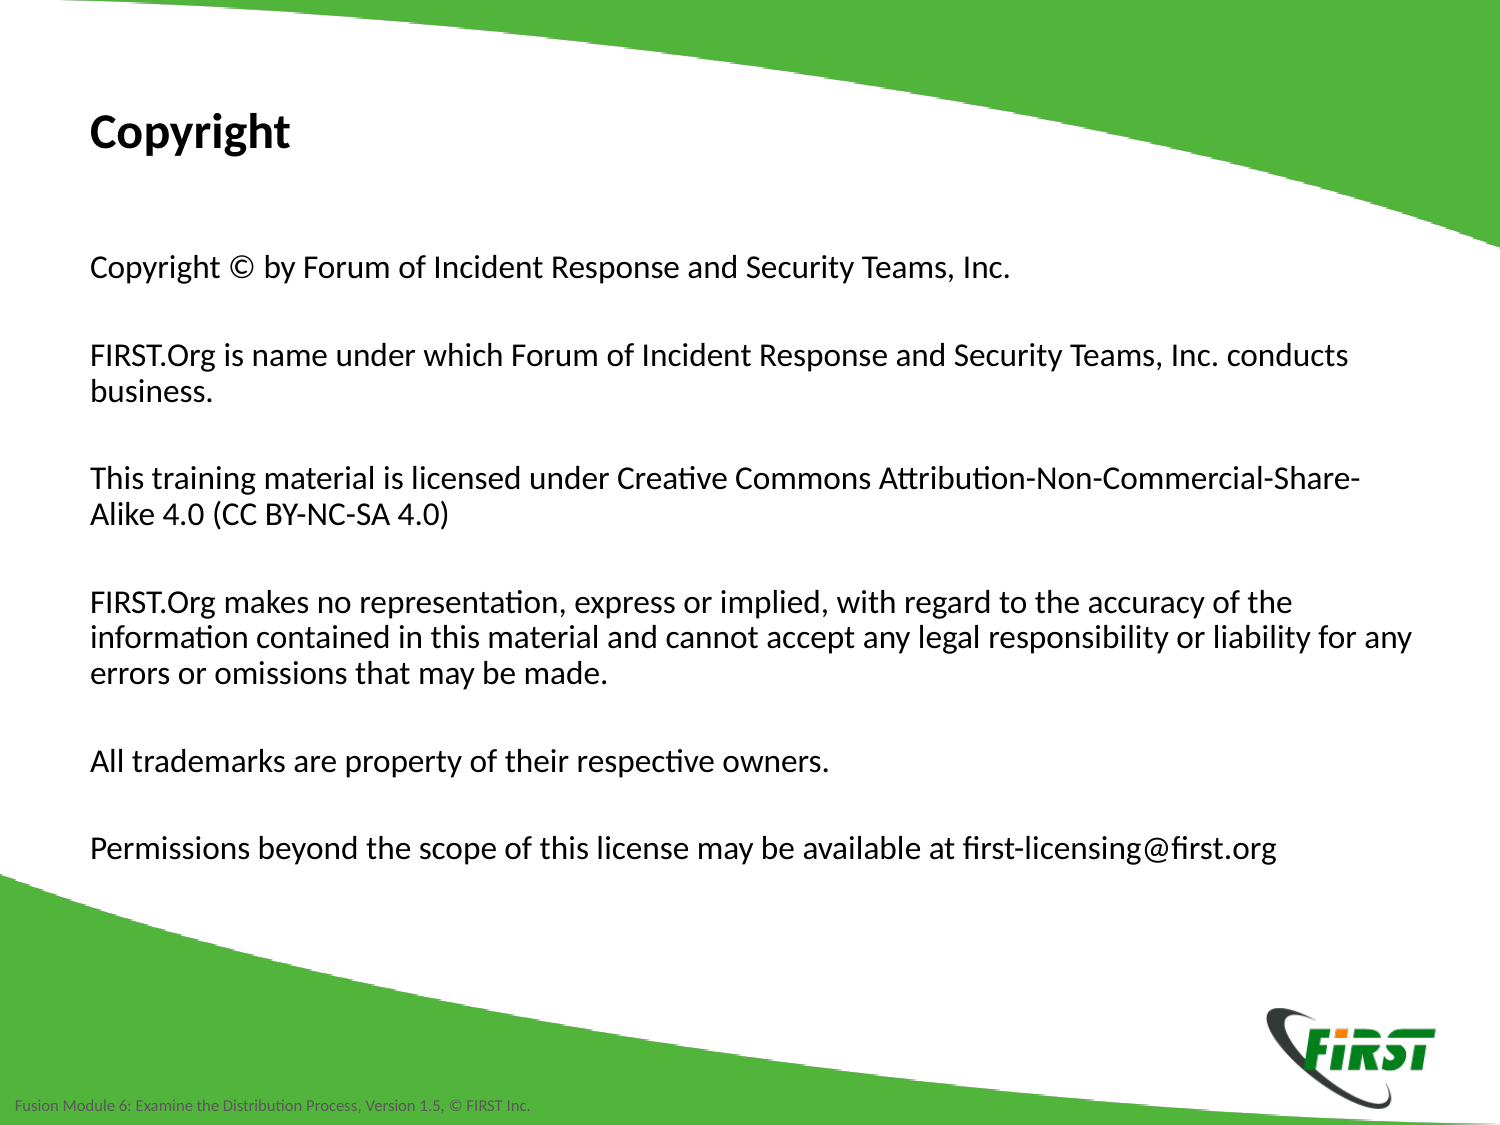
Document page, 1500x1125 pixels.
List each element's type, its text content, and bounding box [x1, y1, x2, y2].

list Copyright © by Forum of Incident Response and Security Teams, Inc. FIRST.Org is name under which Forum of Incident Response and Security Teams, Inc. conducts business. This training material is licensed under Creative Commons Attribution-Non-Commercial-Share-Alike 4.0 (CC BY-NC-SA 4.0) FIRST.Org makes no representation, express or implied, with regard to the accuracy of the information contained in this material and cannot accept any legal responsibility or liability for any errors or omissions that may be made. All trademarks are property of their respective owners. Permissions beyond the scope of this license may be available at first-licensing@first.org [75, 242, 1436, 1015]
title Copyright [75, 59, 1436, 205]
picture [0, 0, 1500, 1125]
